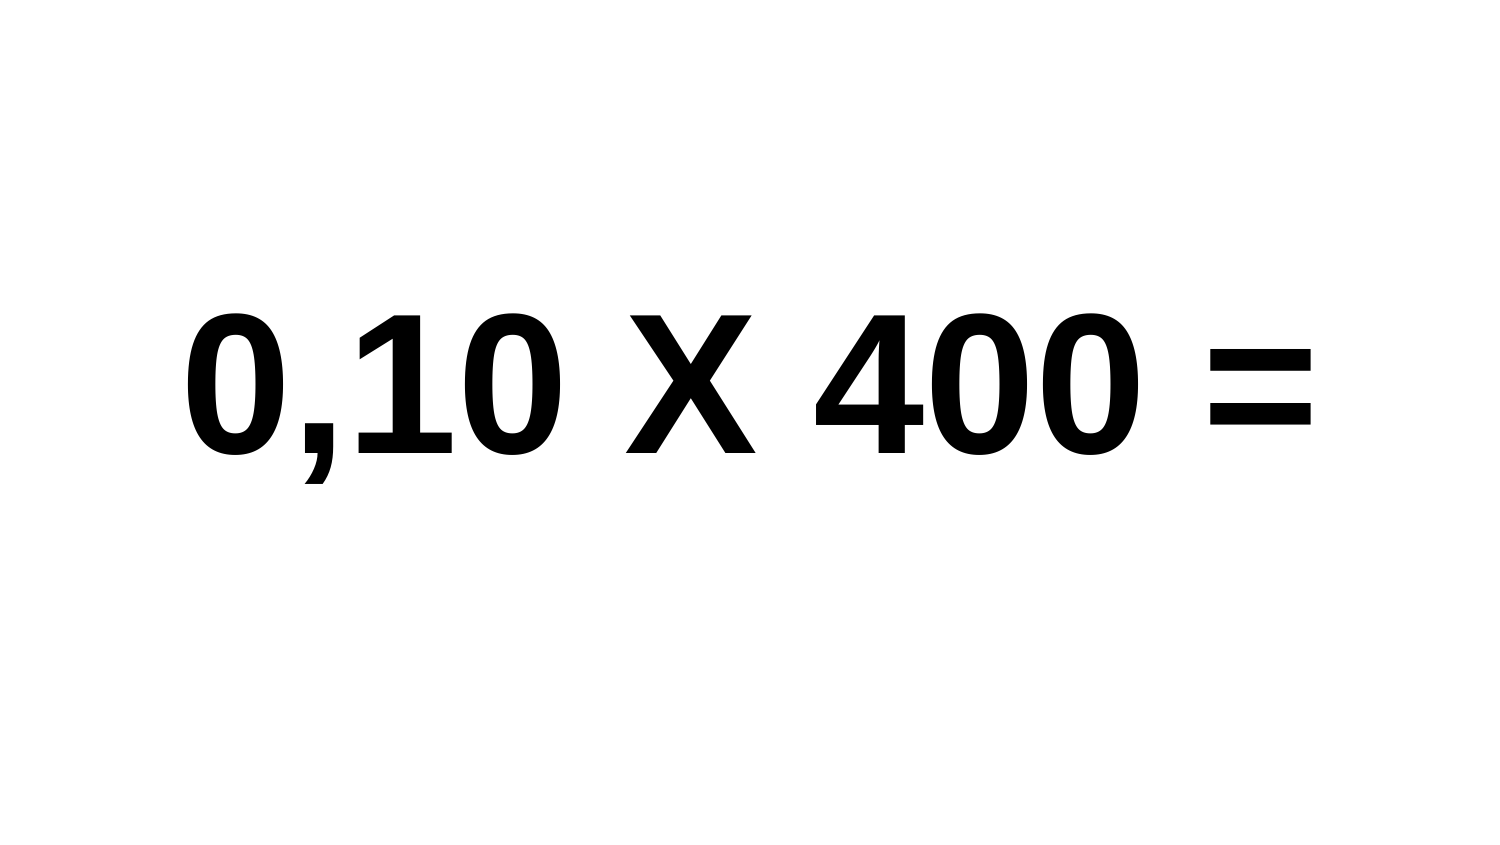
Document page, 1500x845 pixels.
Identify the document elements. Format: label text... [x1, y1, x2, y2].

text_box 0,10 X 400 = [112, 318, 1388, 509]
